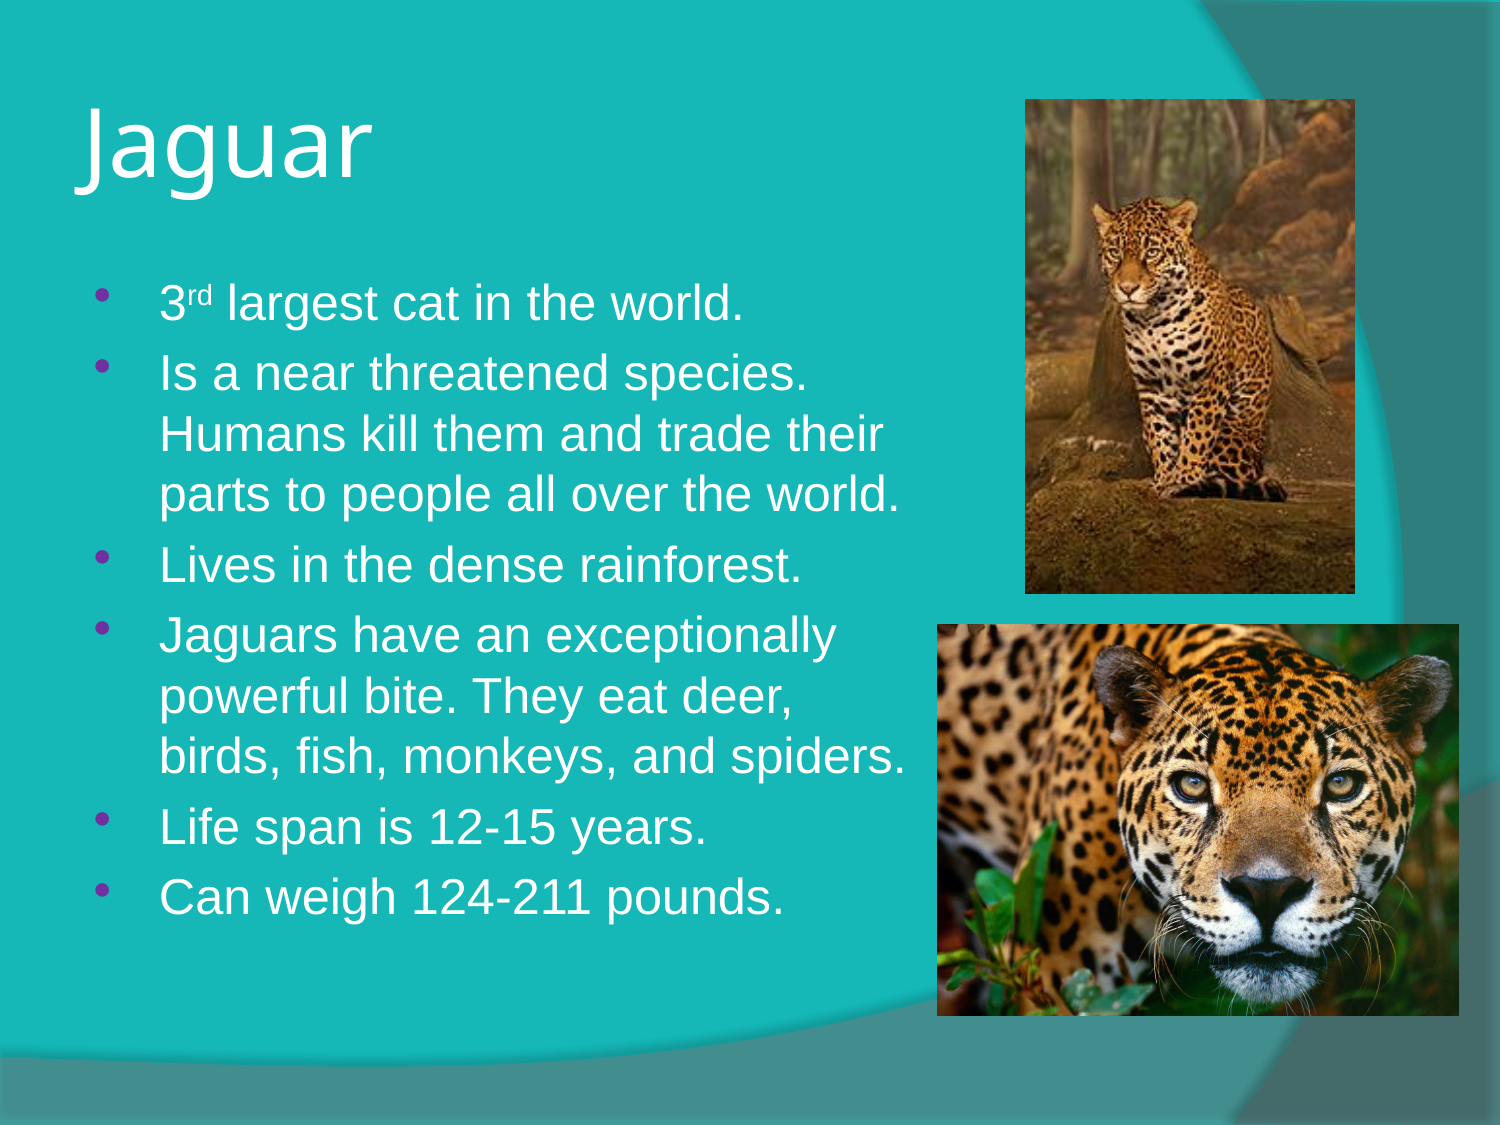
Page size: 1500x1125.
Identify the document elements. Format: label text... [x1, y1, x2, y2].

list 3rd largest cat in the world. Is a near threatened species. Humans kill them and trade their parts to people all over the world. Lives in the dense rainforest. Jaguars have an exceptionally powerful bite. They eat deer, birds, fish, monkeys, and spiders. Life span is 12-15 years. Can weigh 124-211 pounds. [75, 262, 938, 1005]
title Jaguar [75, 45, 1300, 233]
picture [937, 624, 1459, 1016]
picture [1024, 99, 1355, 594]
